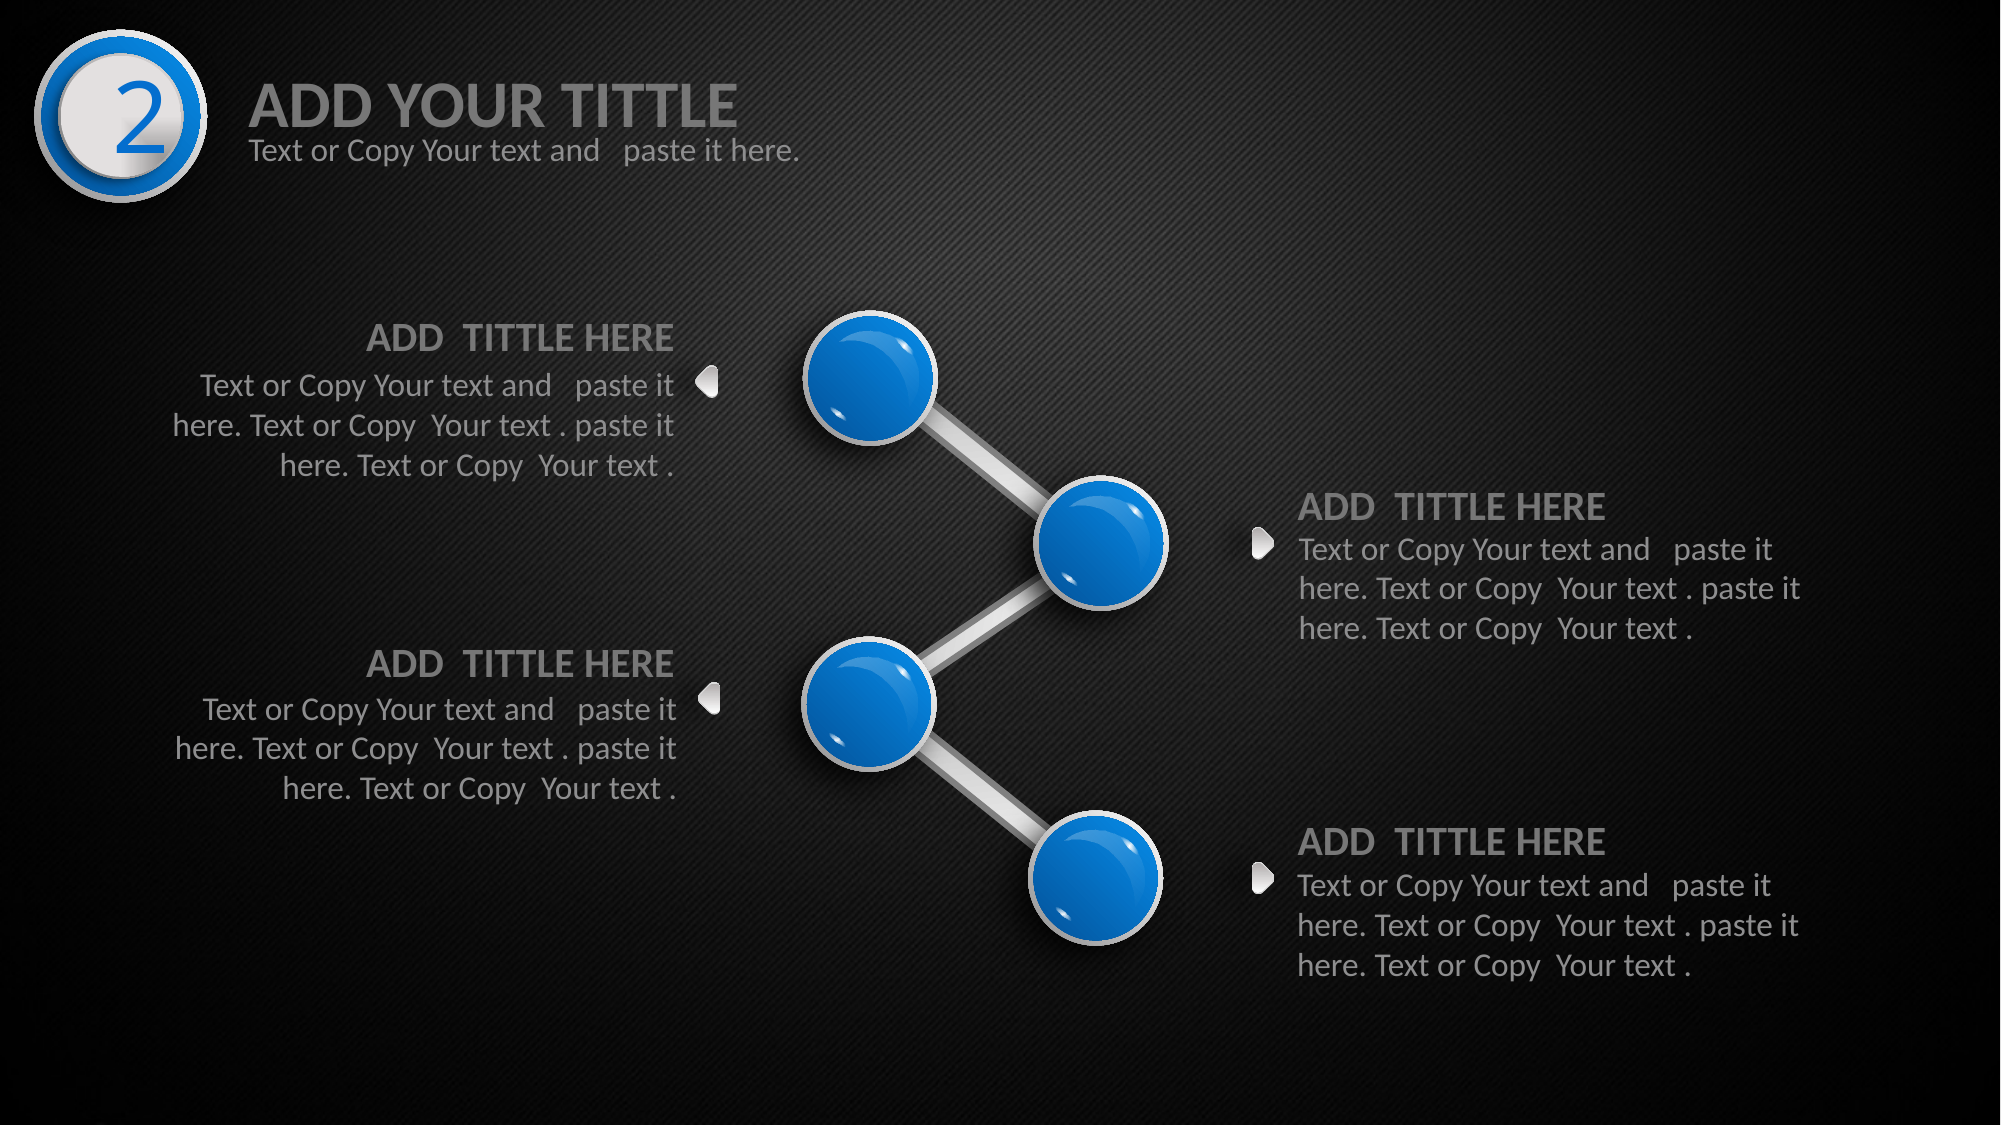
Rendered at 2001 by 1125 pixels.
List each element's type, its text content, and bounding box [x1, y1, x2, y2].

text_box [937, 743, 1028, 828]
text_box ADD TITTLE HERE [1228, 806, 1676, 872]
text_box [1033, 475, 1169, 611]
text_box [802, 310, 938, 446]
text_box Text or Copy Your text and paste it here. Text or Copy Your text . paste it here. Text or Copy Your text . [1283, 519, 1828, 654]
text_box ADD TITTLE HERE [296, 628, 744, 694]
text_box Text or Copy Your text and paste it here. Text or Copy Your text . paste it here. Text or Copy Your text . [148, 679, 693, 814]
text_box [938, 414, 1029, 498]
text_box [695, 365, 718, 398]
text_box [1252, 861, 1275, 895]
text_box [1251, 527, 1275, 560]
text_box Text or Copy Your text and paste it here. [233, 120, 883, 176]
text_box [697, 682, 721, 715]
picture [0, 0, 2001, 1125]
text_box ADD TITTLE HERE [1228, 471, 1676, 537]
text_box ADD YOUR TITTLE [233, 53, 985, 149]
text_box [937, 600, 1014, 671]
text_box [34, 29, 208, 203]
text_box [801, 636, 937, 772]
text_box Text or Copy Your text and paste it here. Text or Copy Your text . paste it here. Text or Copy Your text . [146, 356, 690, 491]
text_box ADD TITTLE HERE [296, 302, 744, 367]
text_box Text or Copy Your text and paste it here. Text or Copy Your text . paste it here. Text or Copy Your text . [1282, 855, 1827, 991]
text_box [1028, 810, 1164, 946]
